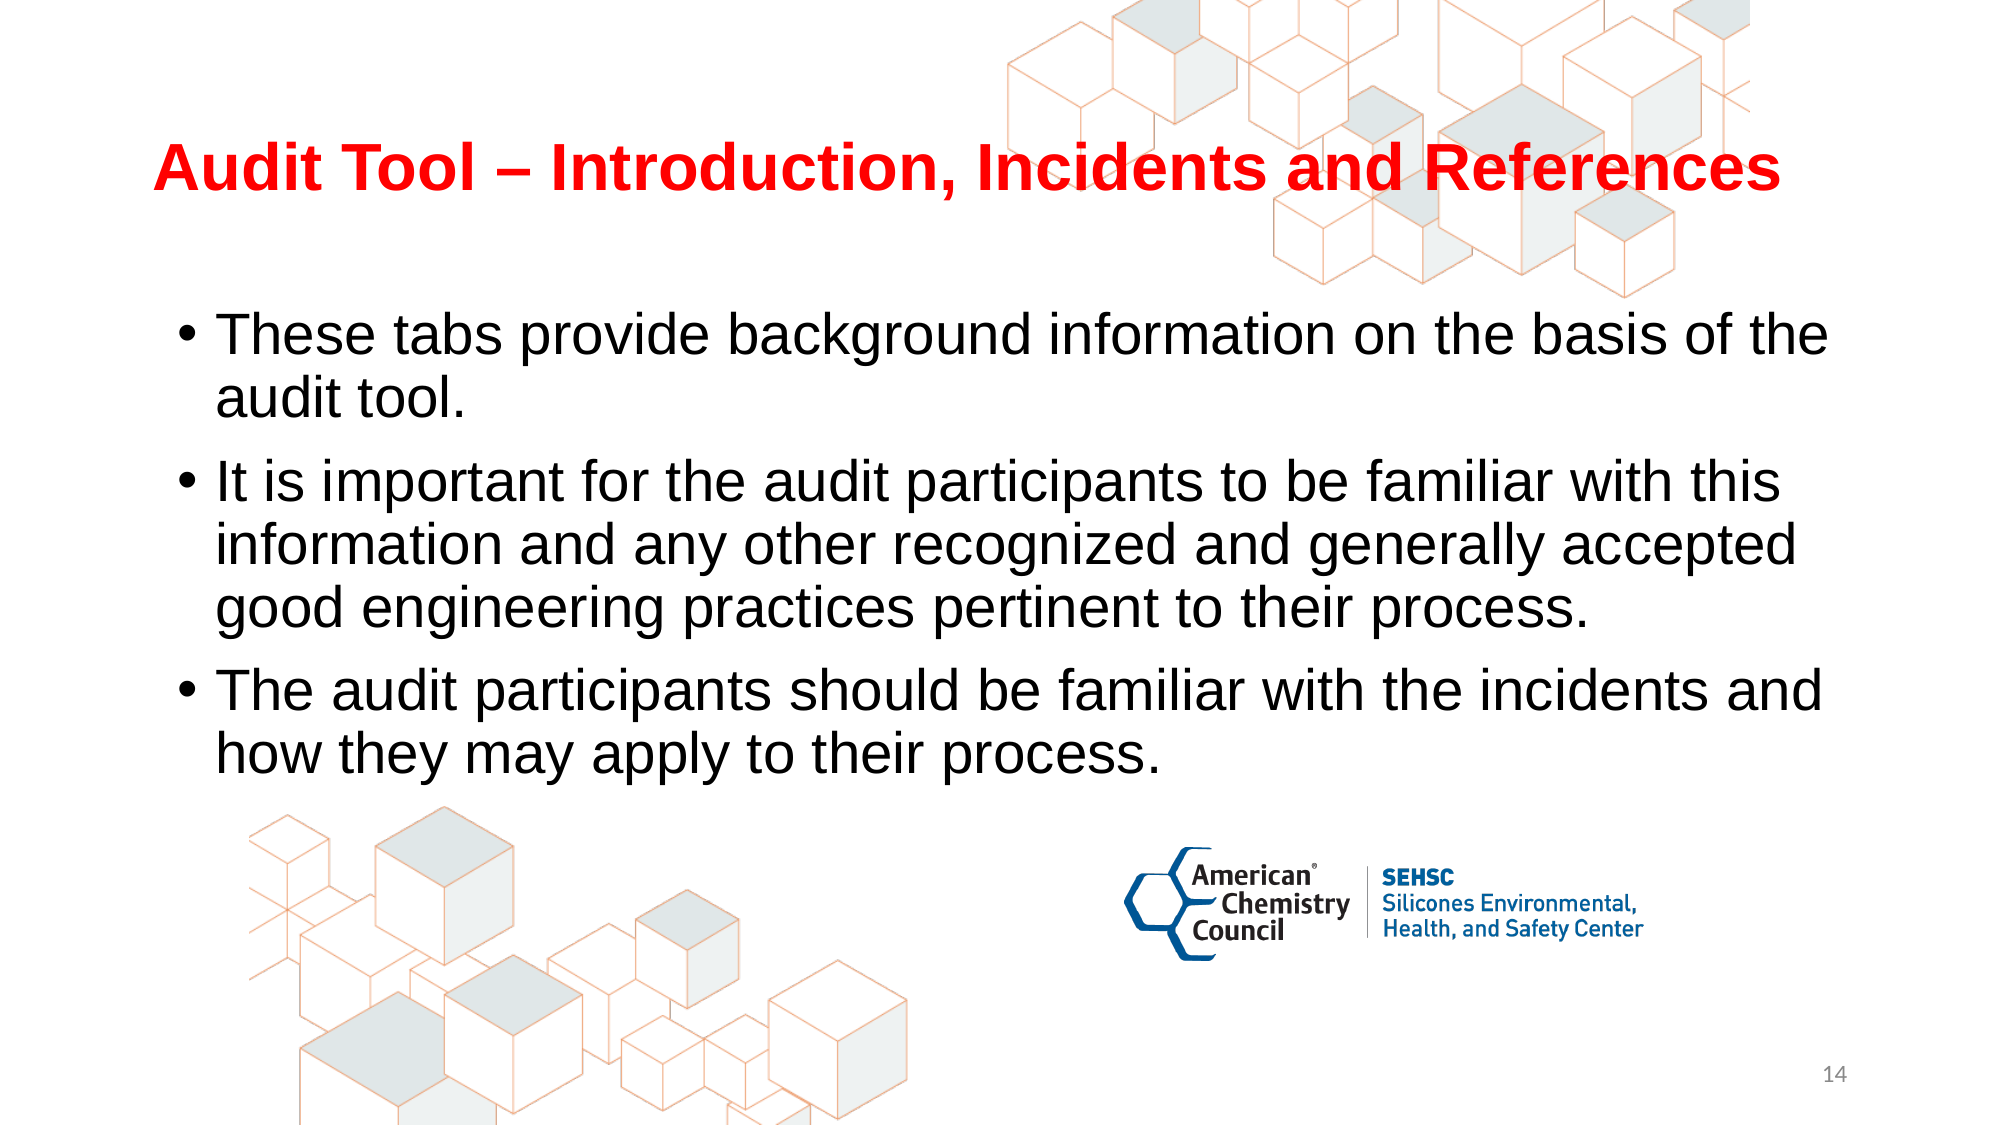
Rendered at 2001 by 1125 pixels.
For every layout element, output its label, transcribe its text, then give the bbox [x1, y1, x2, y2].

picture [249, 792, 928, 1125]
title Audit Tool – Introduction, Incidents and References [137, 59, 977, 278]
picture [1124, 847, 1644, 961]
slide_number 14 [1412, 1042, 1863, 1103]
picture [977, 0, 1750, 317]
text_box These tabs provide background information on the basis of the audit tool. It is important for the audit participants to be familiar with this information and any other recognized and generally accepted good engineering practices pertinent to their process. The audit participants should be familiar with the incidents and how they may apply to their process. [162, 297, 1888, 1011]
title Audit Tool – Introduction, Incidents and References [1750, 59, 1863, 278]
